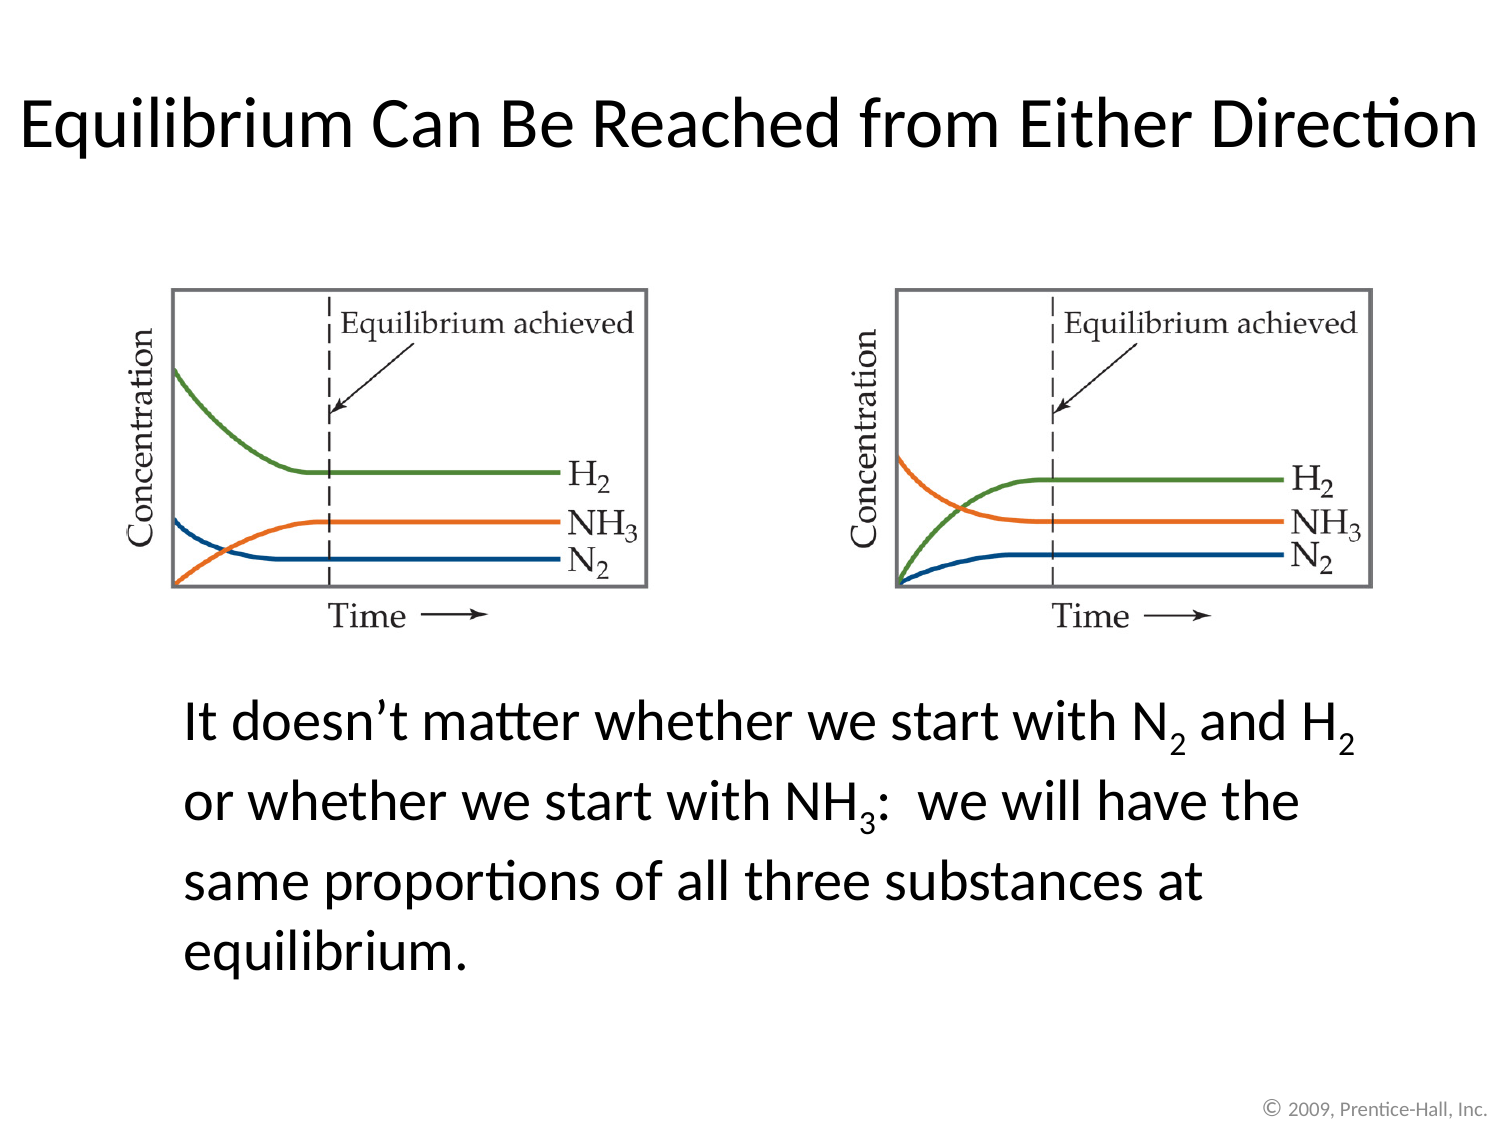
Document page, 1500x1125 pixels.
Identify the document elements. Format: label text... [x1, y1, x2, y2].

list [117, 279, 1381, 652]
list It doesn’t matter whether we start with N2 and H2 or whether we start with NH3: we will have the same proportions of all three substances at equilibrium. [112, 675, 1388, 1000]
footer © 2009, Prentice-Hall, Inc. [1237, 1087, 1500, 1125]
title Equilibrium Can Be Reached from Either Direction [0, 24, 1500, 213]
